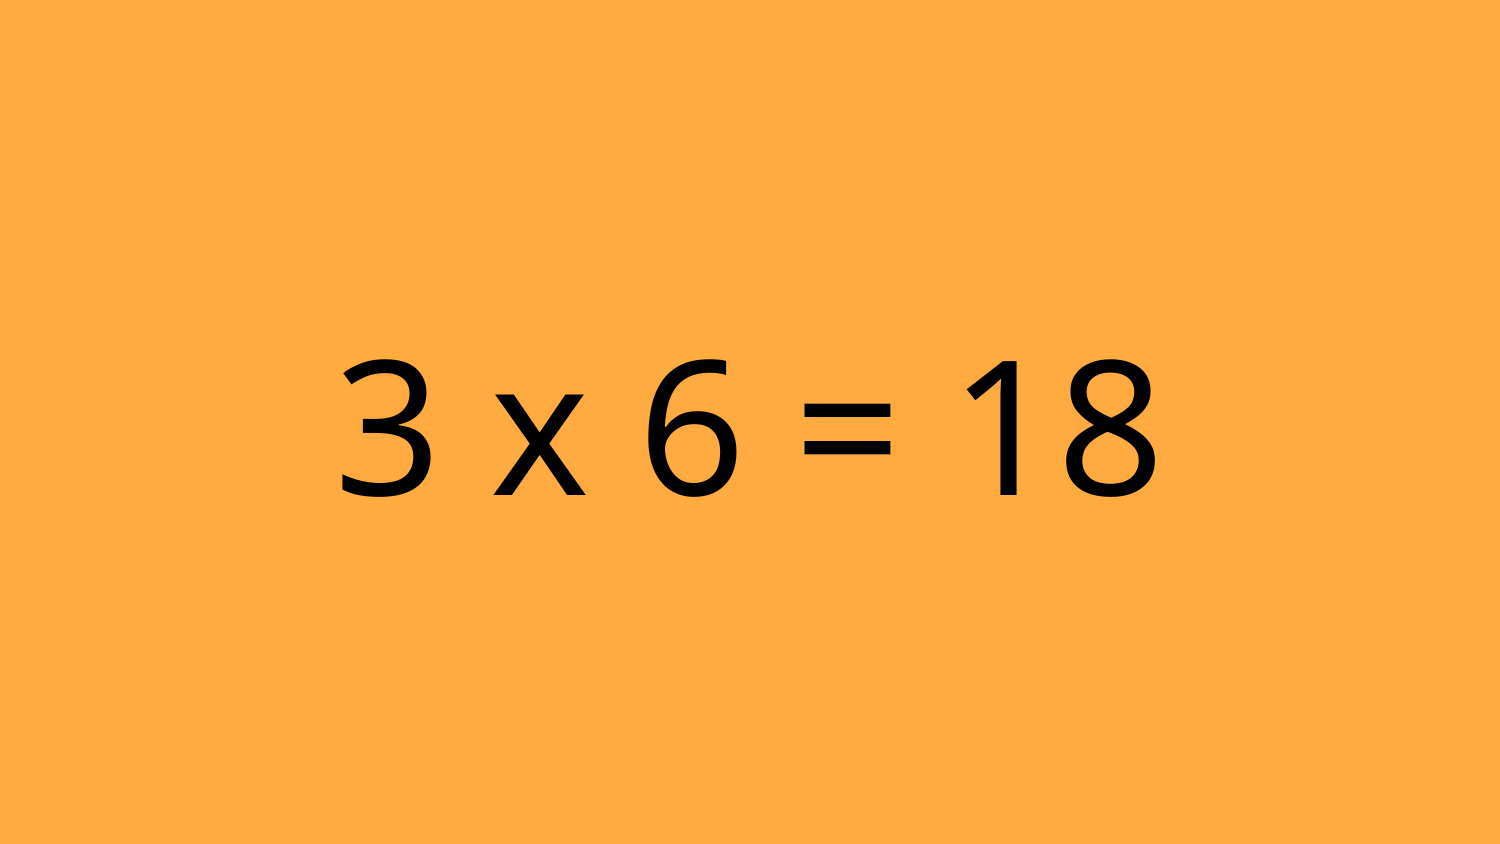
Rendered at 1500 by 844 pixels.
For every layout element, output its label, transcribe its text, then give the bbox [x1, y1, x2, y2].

text_box 3 x 6 = 18 [0, 293, 1500, 548]
